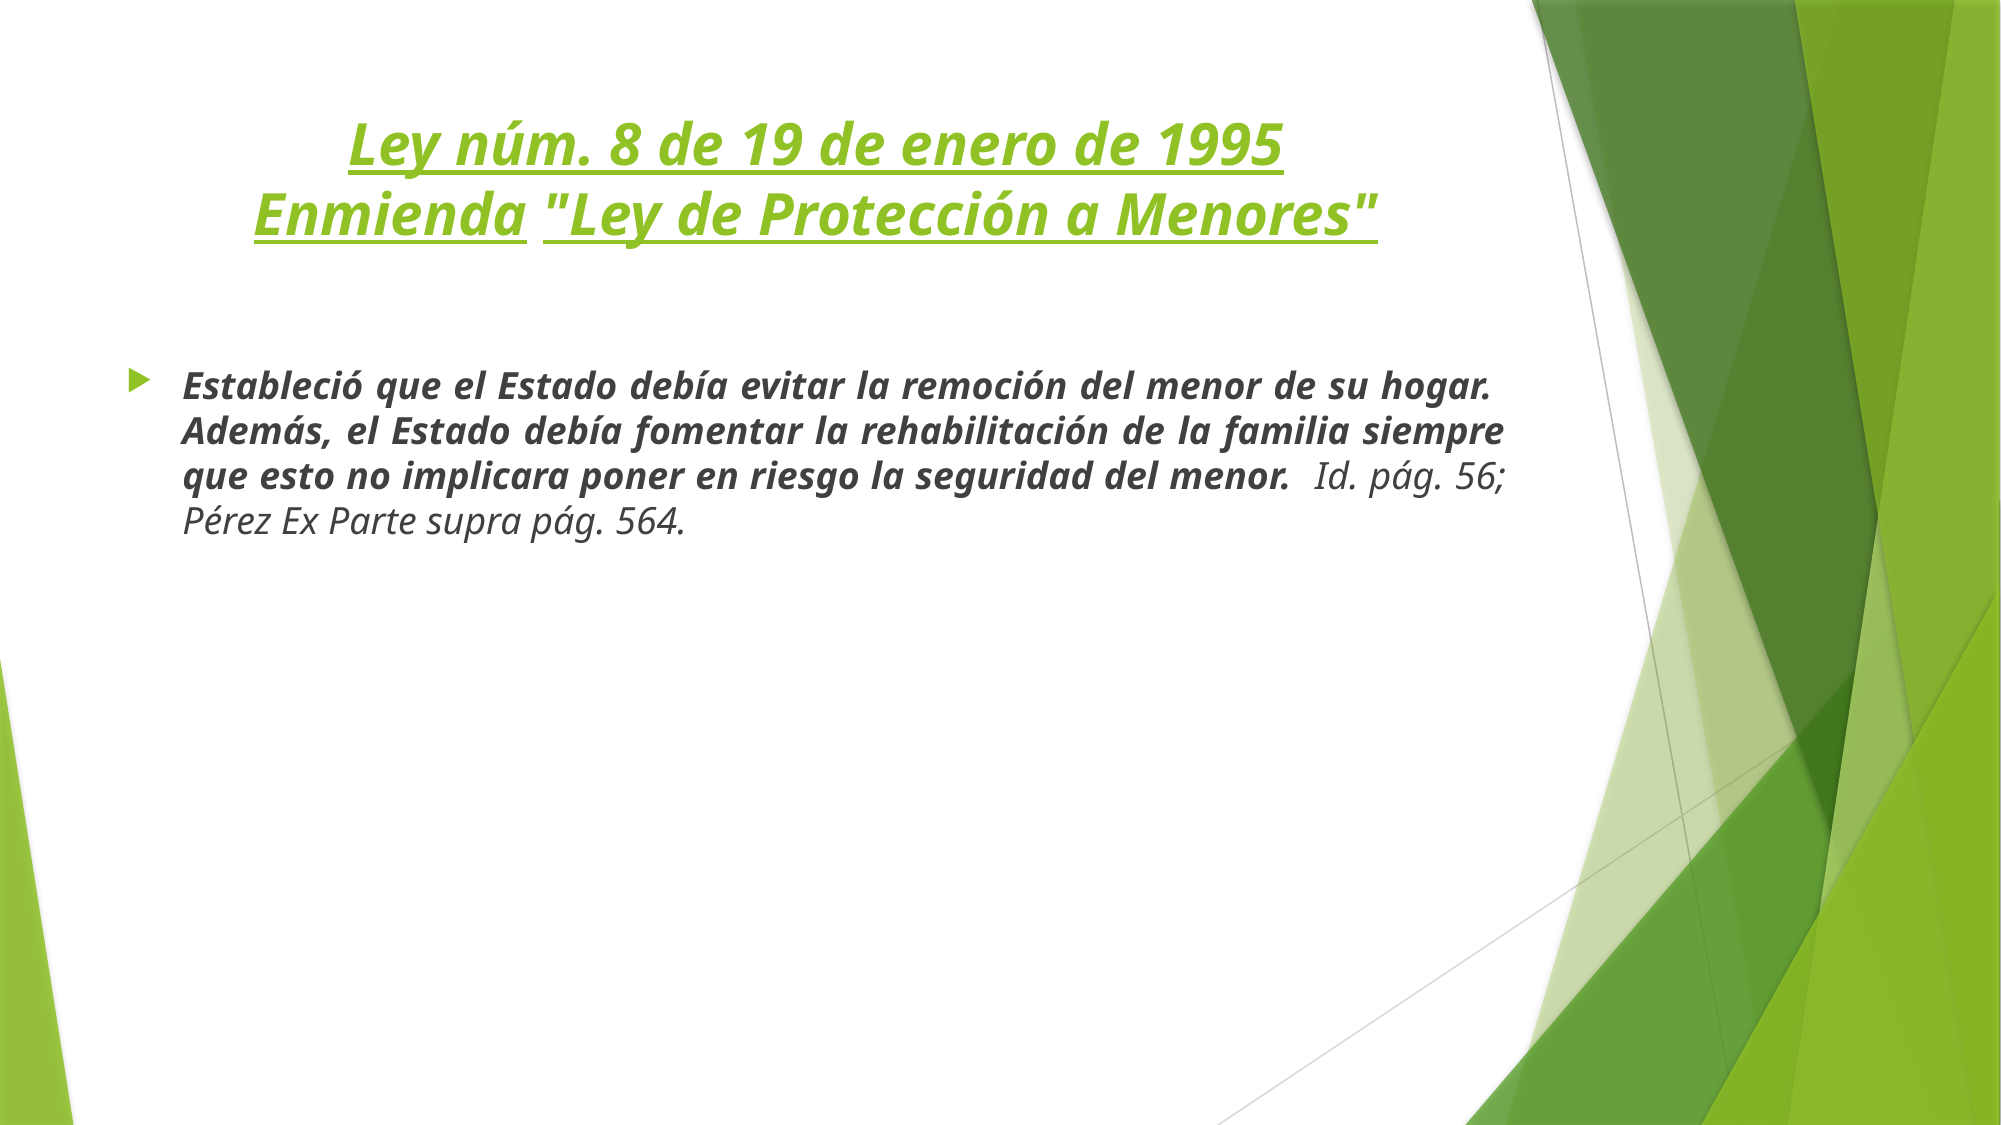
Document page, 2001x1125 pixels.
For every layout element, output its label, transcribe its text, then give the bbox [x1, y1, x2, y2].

title Ley núm. 8 de 19 de enero de 1995 Enmienda "Ley de Protección a Menores" [111, 99, 1522, 317]
list Estableció que el Estado debía evitar la remoción del menor de su hogar. Además, el Estado debía fomentar la rehabilitación de la familia siempre que esto no implicara poner en riesgo la seguridad del menor. Id. pág. 56; Pérez Ex Parte supra pág. 564. [111, 354, 1522, 992]
